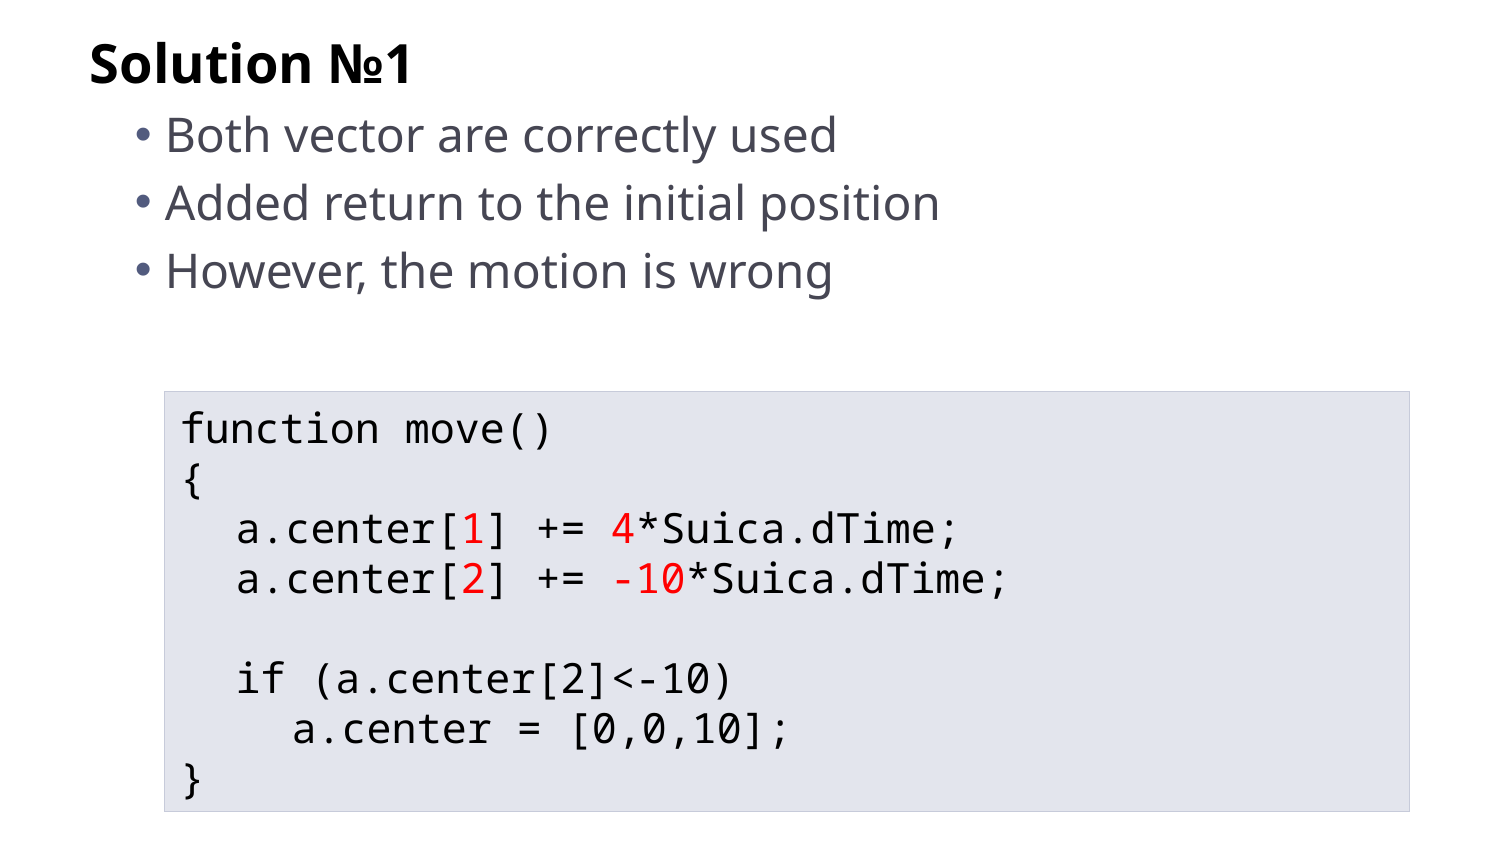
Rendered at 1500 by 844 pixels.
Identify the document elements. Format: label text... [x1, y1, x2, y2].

text_box function move() { a.center[1] += 4*Suica.dTime; a.center[2] += -10*Suica.dTime; if (a.center[2]<-10) a.center = [0,0,10]; } [164, 391, 1410, 812]
list Solution №1 Both vector are correctly used Added return to the initial position However, the motion is wrong [75, 21, 1475, 835]
